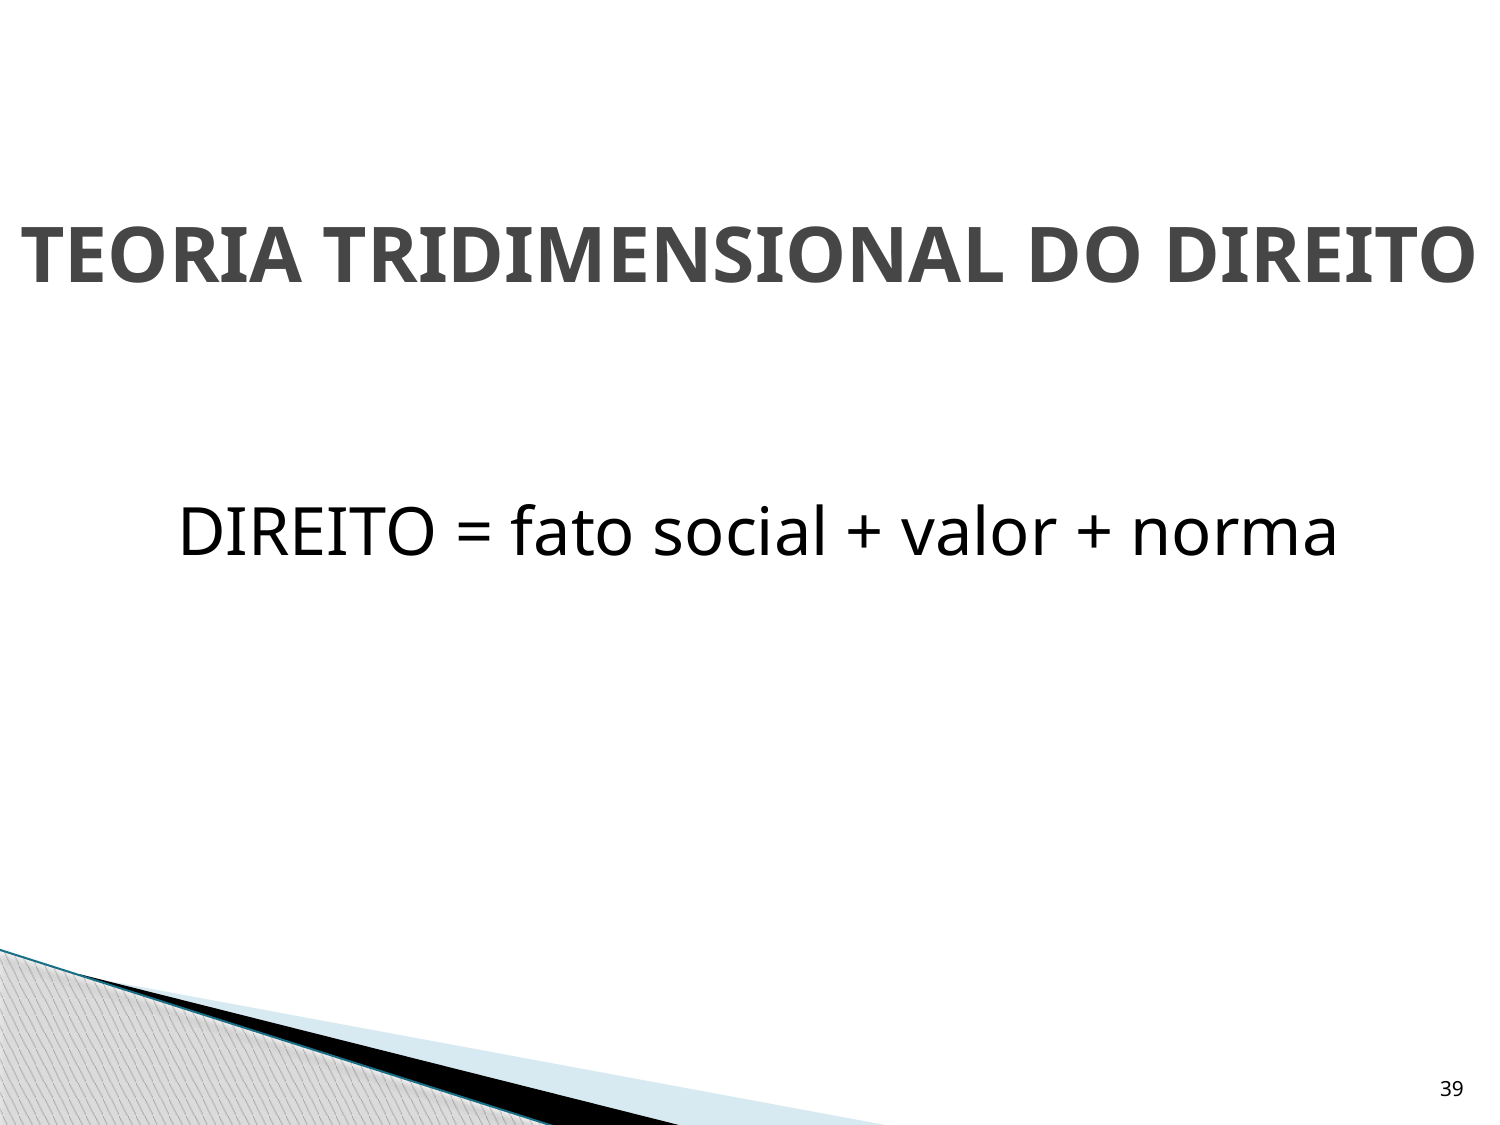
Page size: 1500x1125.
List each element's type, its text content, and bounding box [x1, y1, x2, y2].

slide_number 39 [1418, 1051, 1479, 1112]
list DIREITO = fato social + valor + norma [0, 304, 1500, 1079]
title TEORIA TRIDIMENSIONAL DO DIREITO [0, 187, 1500, 304]
